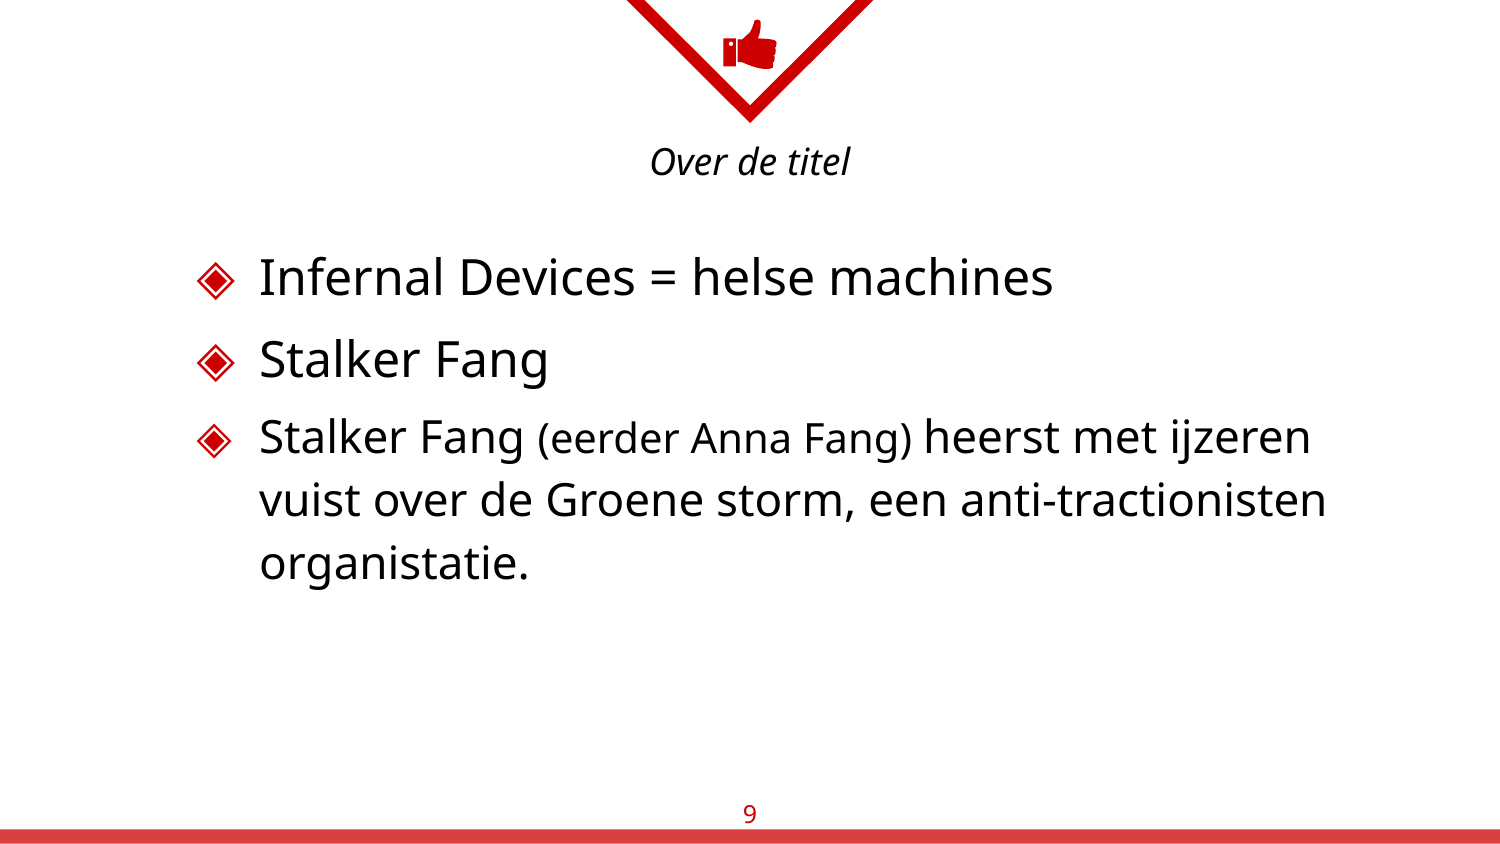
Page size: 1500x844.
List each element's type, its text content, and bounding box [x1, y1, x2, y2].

title Over de titel [169, 123, 1331, 212]
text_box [723, 19, 777, 70]
slide_number 9 [0, 783, 1500, 827]
list Infernal Devices = helse machines Stalker Fang Stalker Fang (eerder Anna Fang) heerst met ijzeren vuist over de Groene storm, een anti-tractionisten organistatie. [169, 221, 1380, 783]
text_box [0, 827, 1500, 844]
